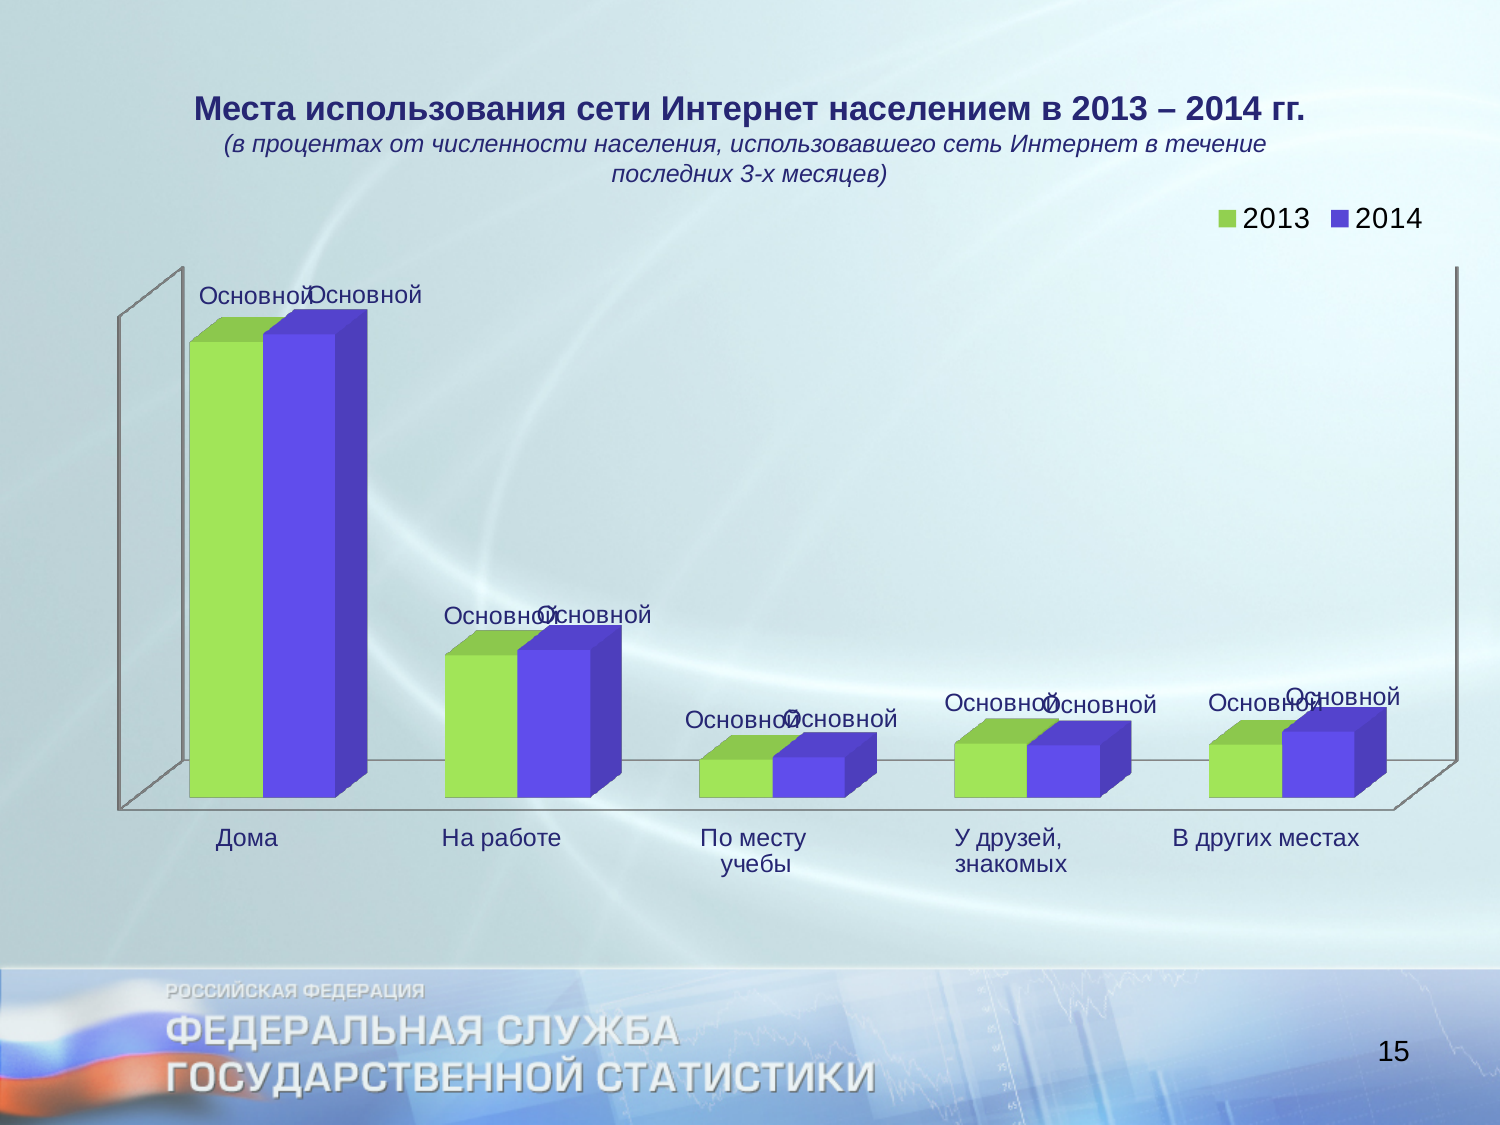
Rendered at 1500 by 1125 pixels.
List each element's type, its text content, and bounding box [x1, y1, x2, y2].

chart [17, 182, 1483, 988]
picture [0, 0, 1500, 1125]
text_box [100, 997, 1359, 1093]
title Места использования сети Интернет населением в 2013 – 2014 гг. (в процентах от численности населения, использовавшего сеть Интернет в течение последних 3-х месяцев) [29, 42, 1471, 181]
slide_number 15 [1074, 1024, 1425, 1103]
